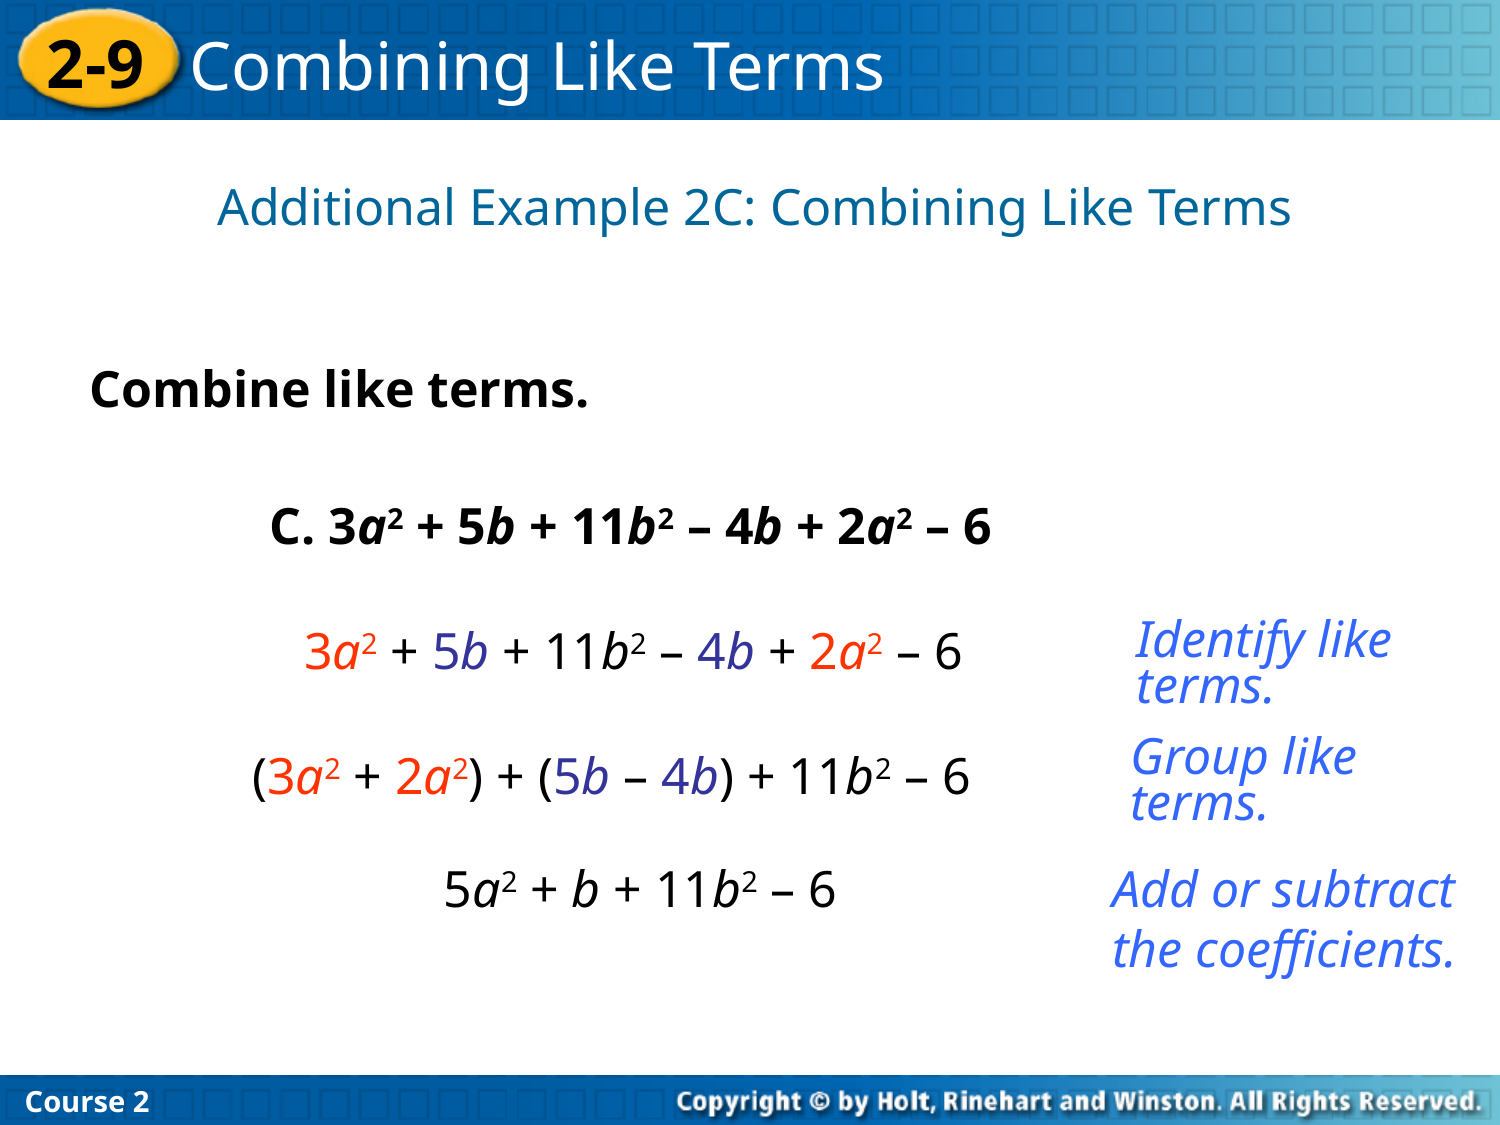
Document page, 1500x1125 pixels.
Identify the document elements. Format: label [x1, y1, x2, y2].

text_box [0, 0, 1500, 1125]
